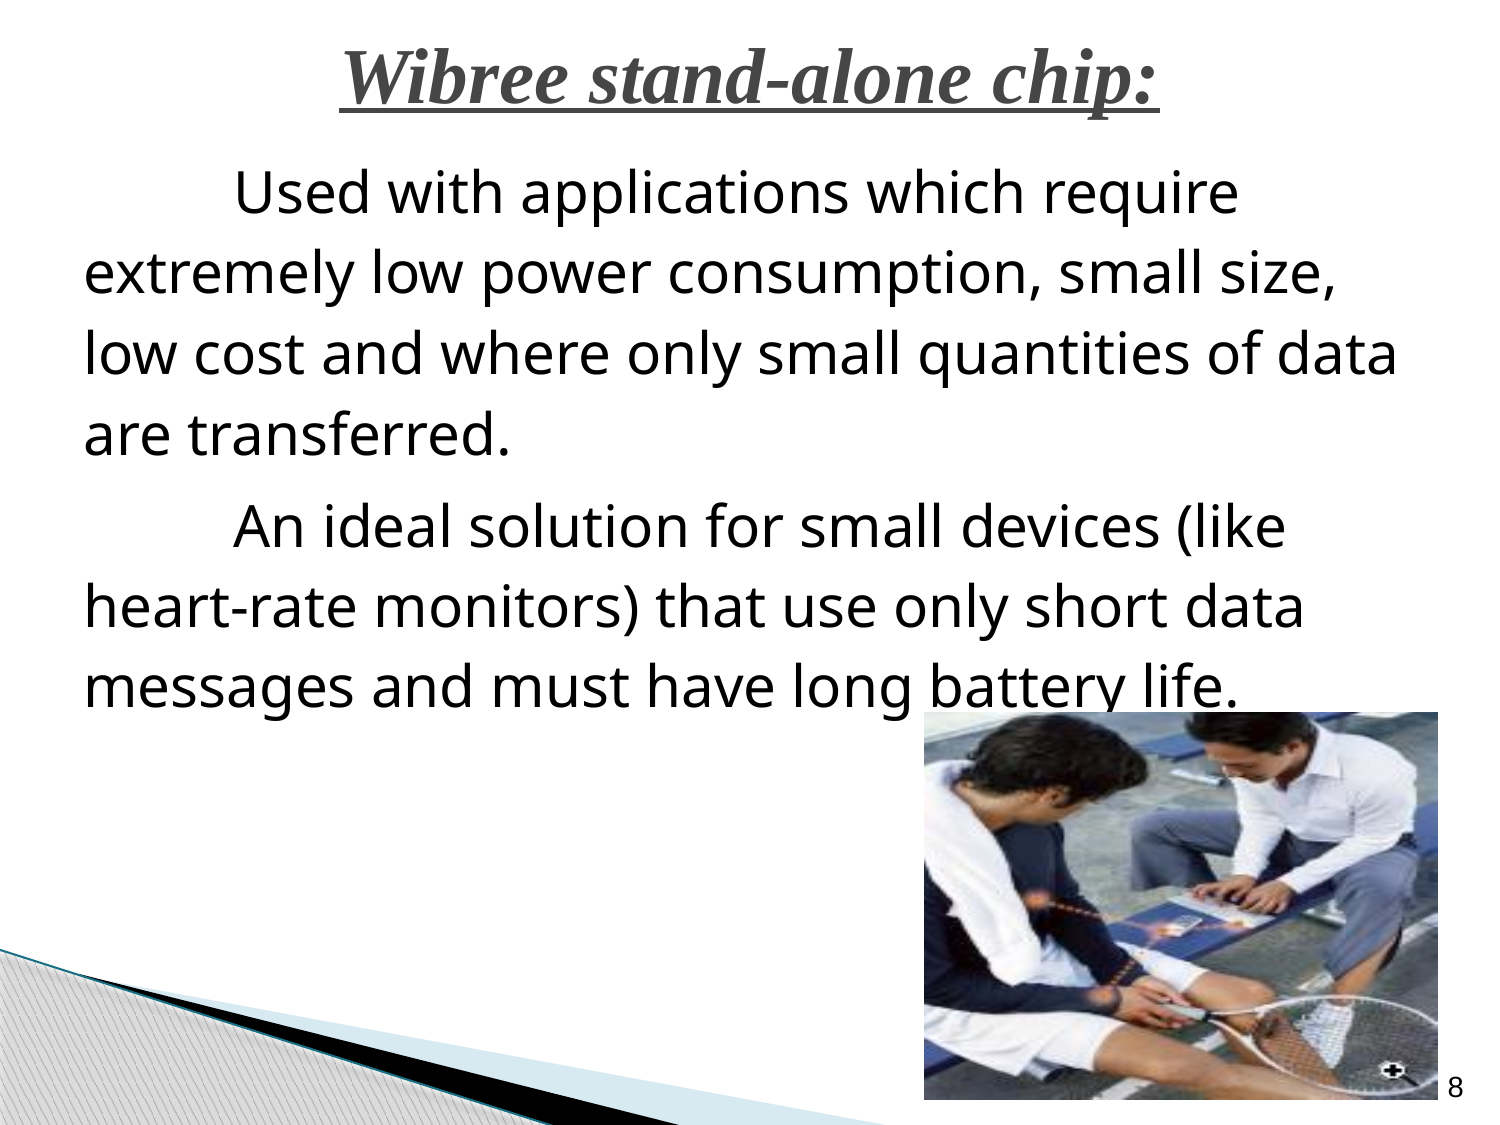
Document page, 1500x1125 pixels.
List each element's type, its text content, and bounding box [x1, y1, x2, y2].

slide_number 8 [1432, 1051, 1479, 1112]
text_box Wibree stand-alone chip: [0, 0, 1500, 144]
text_box Used with applications which require extremely low power consumption, small size, low cost and where only small quantities of data are transferred. An ideal solution for small devices (like heart-rate monitors) that use only short data messages and must have long battery life. [12, 137, 1449, 1125]
picture [924, 712, 1438, 1101]
